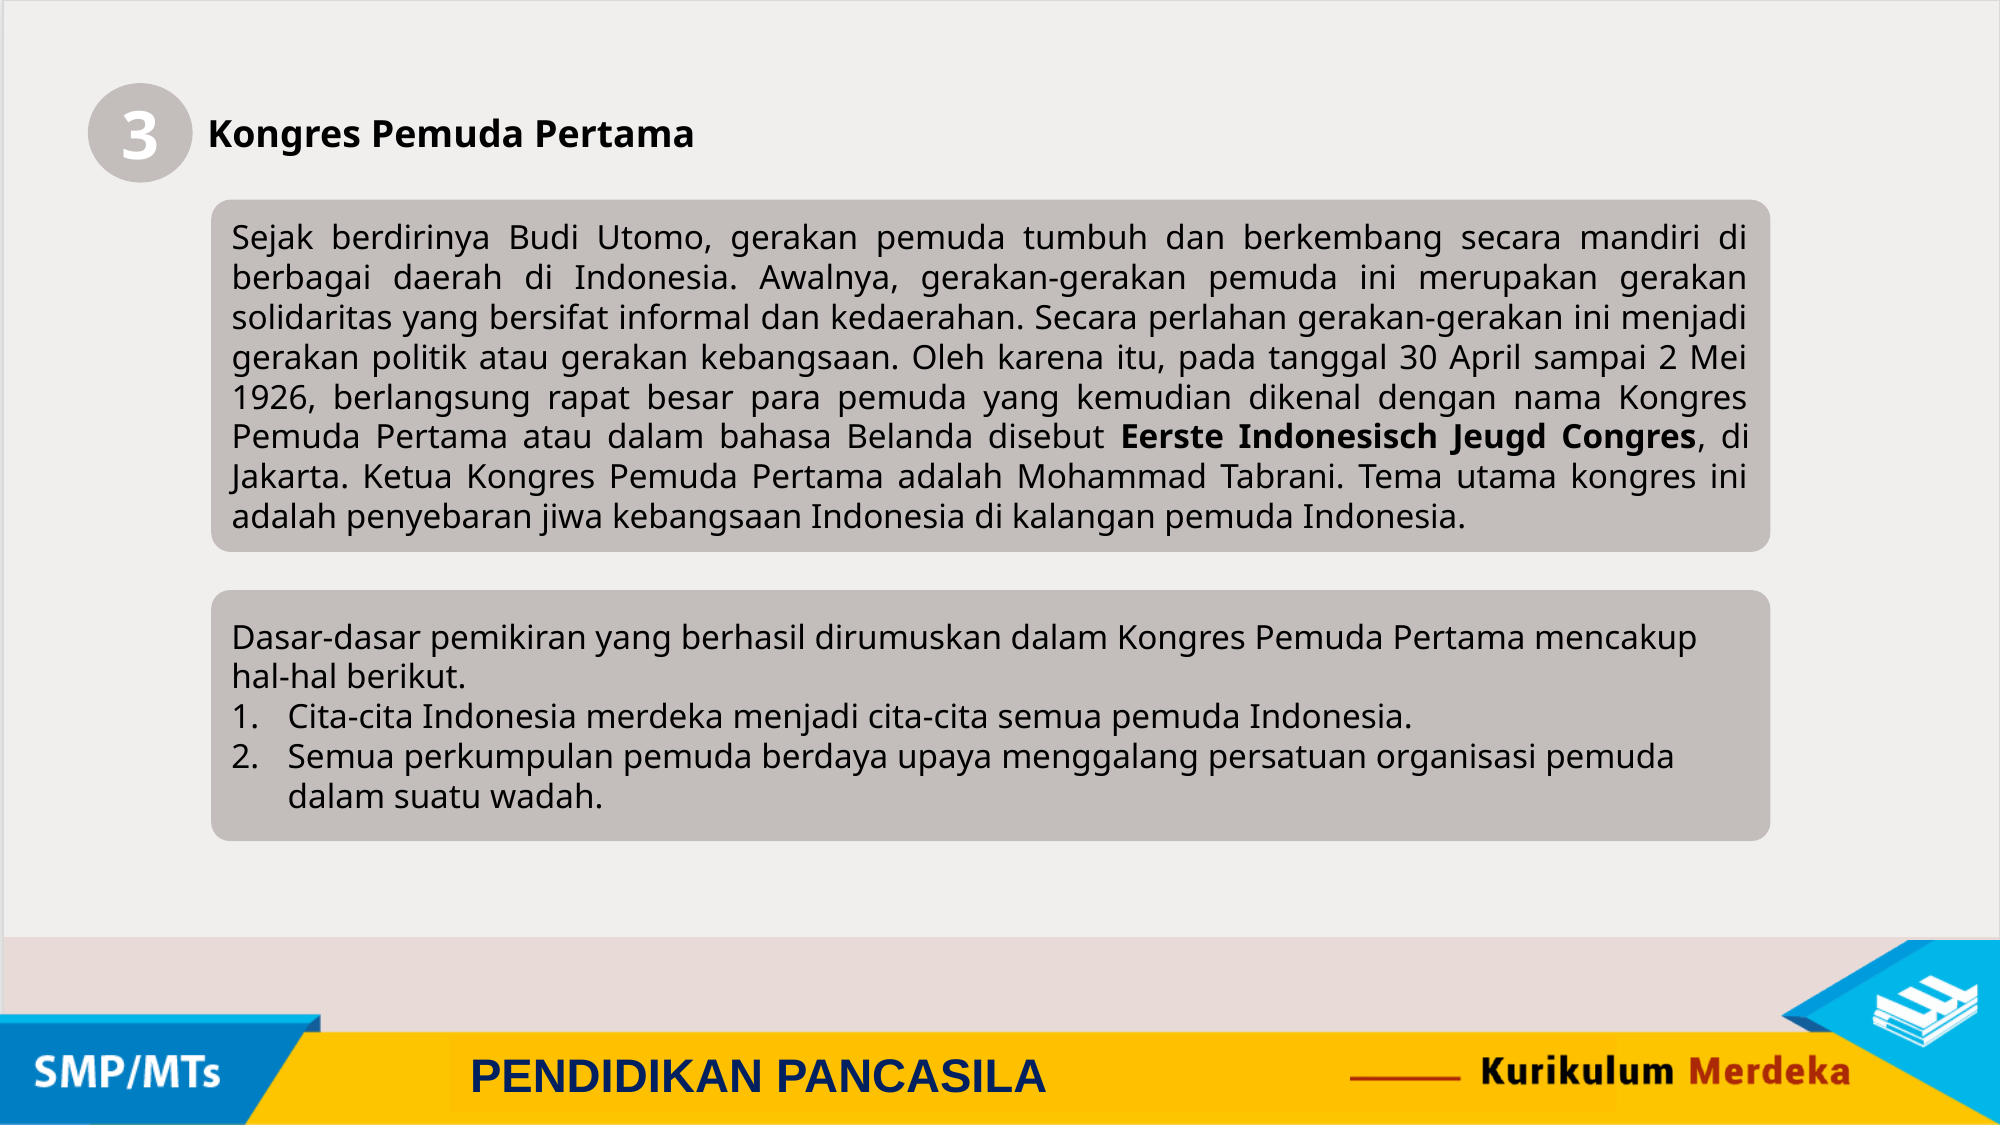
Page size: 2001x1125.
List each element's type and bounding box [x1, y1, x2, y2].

picture [0, 0, 2000, 940]
text_box [0, 940, 2000, 1125]
